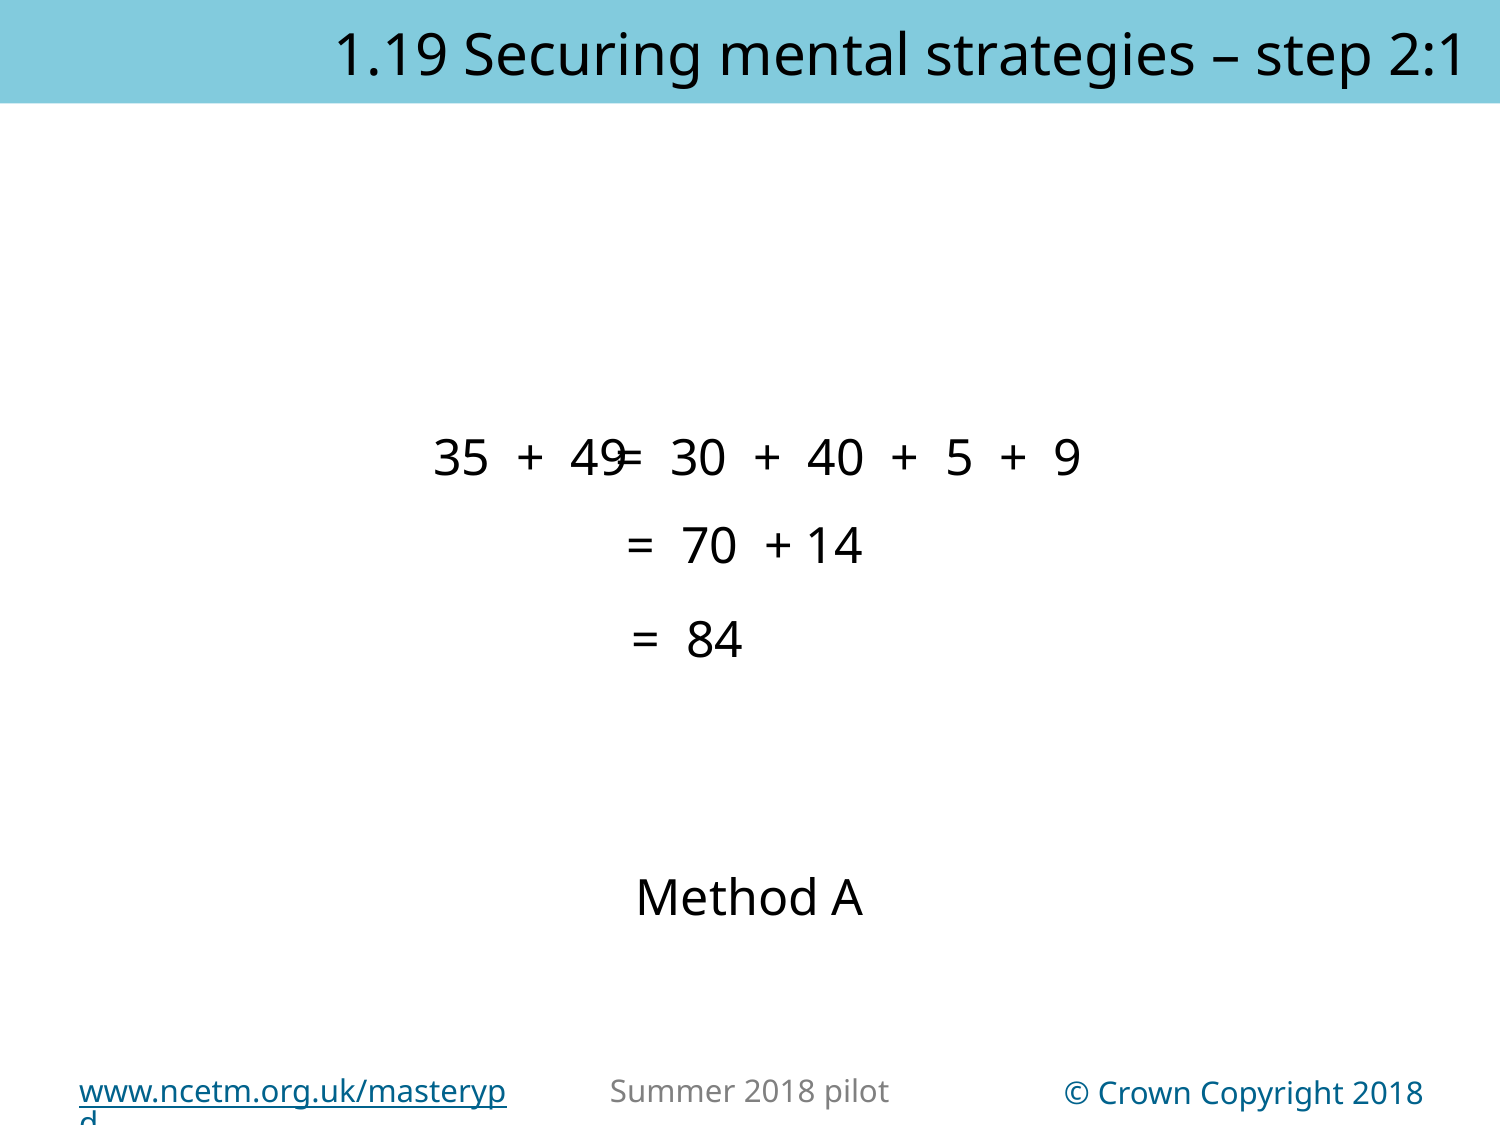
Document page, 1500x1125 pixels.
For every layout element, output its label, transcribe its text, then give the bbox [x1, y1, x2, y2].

text_box = 70 + 14 [626, 505, 863, 581]
list 1.19 Securing mental strategies – step 2:1 [0, 0, 1500, 104]
text_box Method A [620, 857, 880, 933]
text_box 35 + 49 [368, 418, 693, 493]
text_box = 84 [631, 599, 744, 675]
text_box = 30 + 40 + 5 + 9 [693, 418, 1147, 493]
